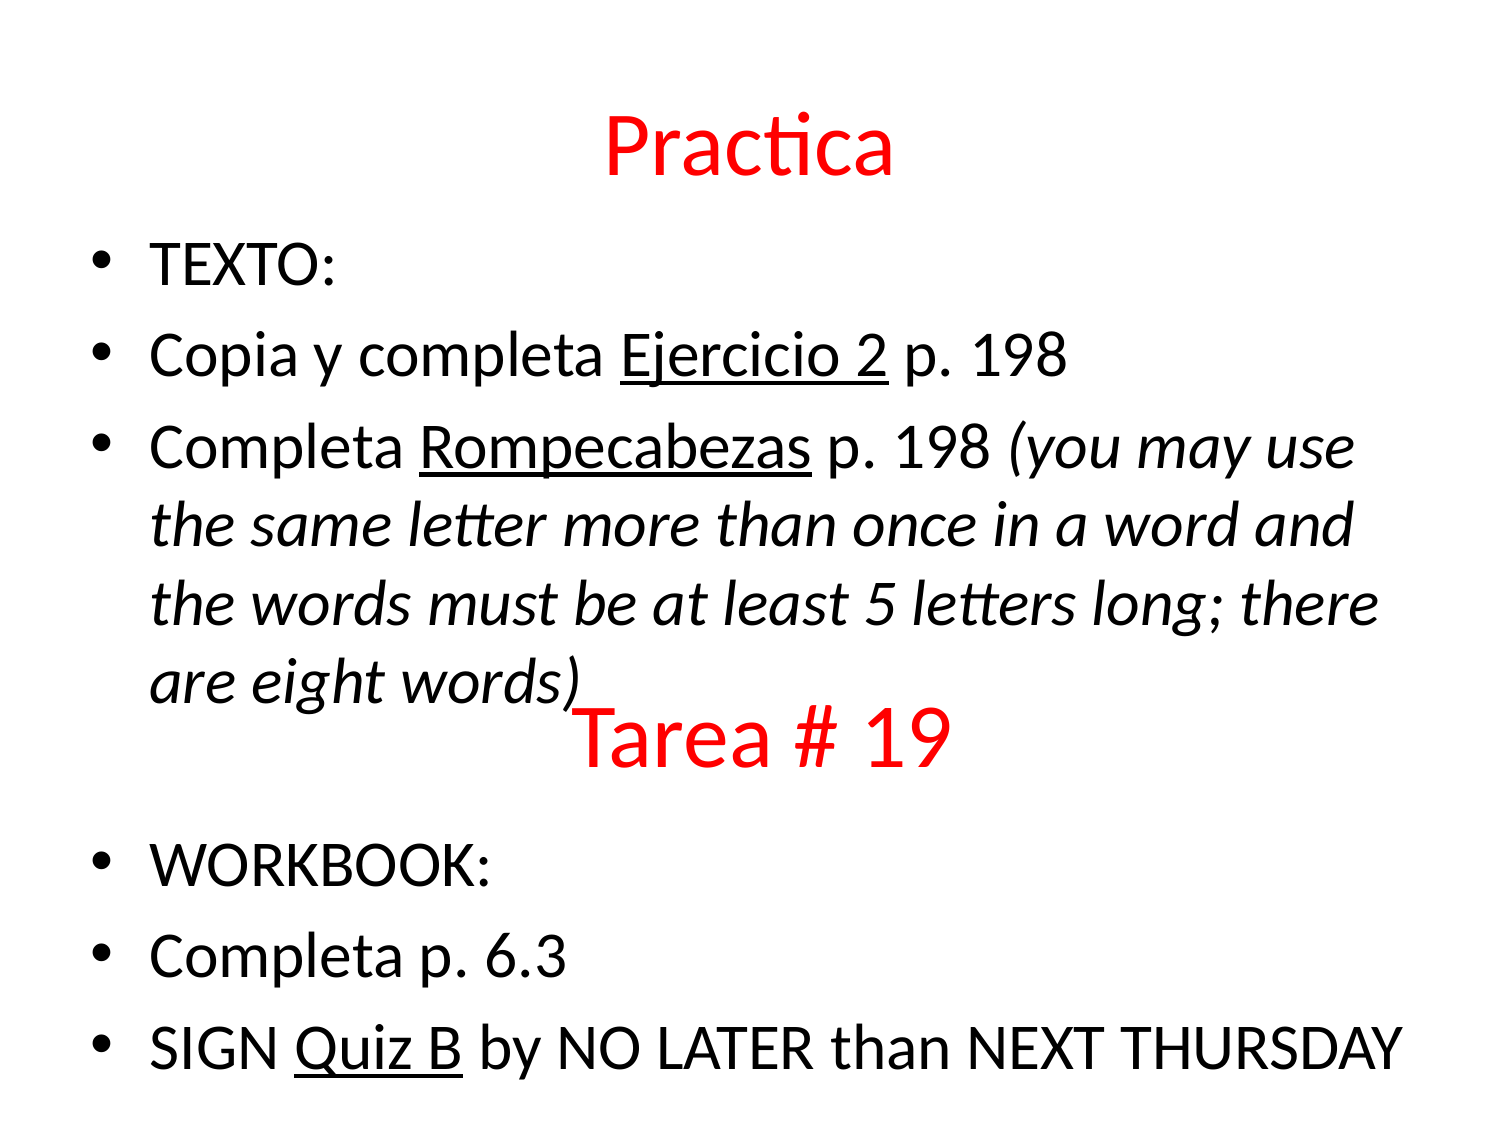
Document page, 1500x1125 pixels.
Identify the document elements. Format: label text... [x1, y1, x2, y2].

text_box Tarea # 19 [87, 637, 1438, 825]
title Practica [75, 45, 1425, 212]
list TEXTO: Copia y completa Ejercicio 2 p. 198 Completa Rompecabezas p. 198 (you may use the same letter more than once in a word and the words must be at least 5 letters long; there are eight words) WORKBOOK: Completa p. 6.3 SIGN Quiz B by NO LATER than NEXT THURSDAY [75, 212, 1438, 1100]
